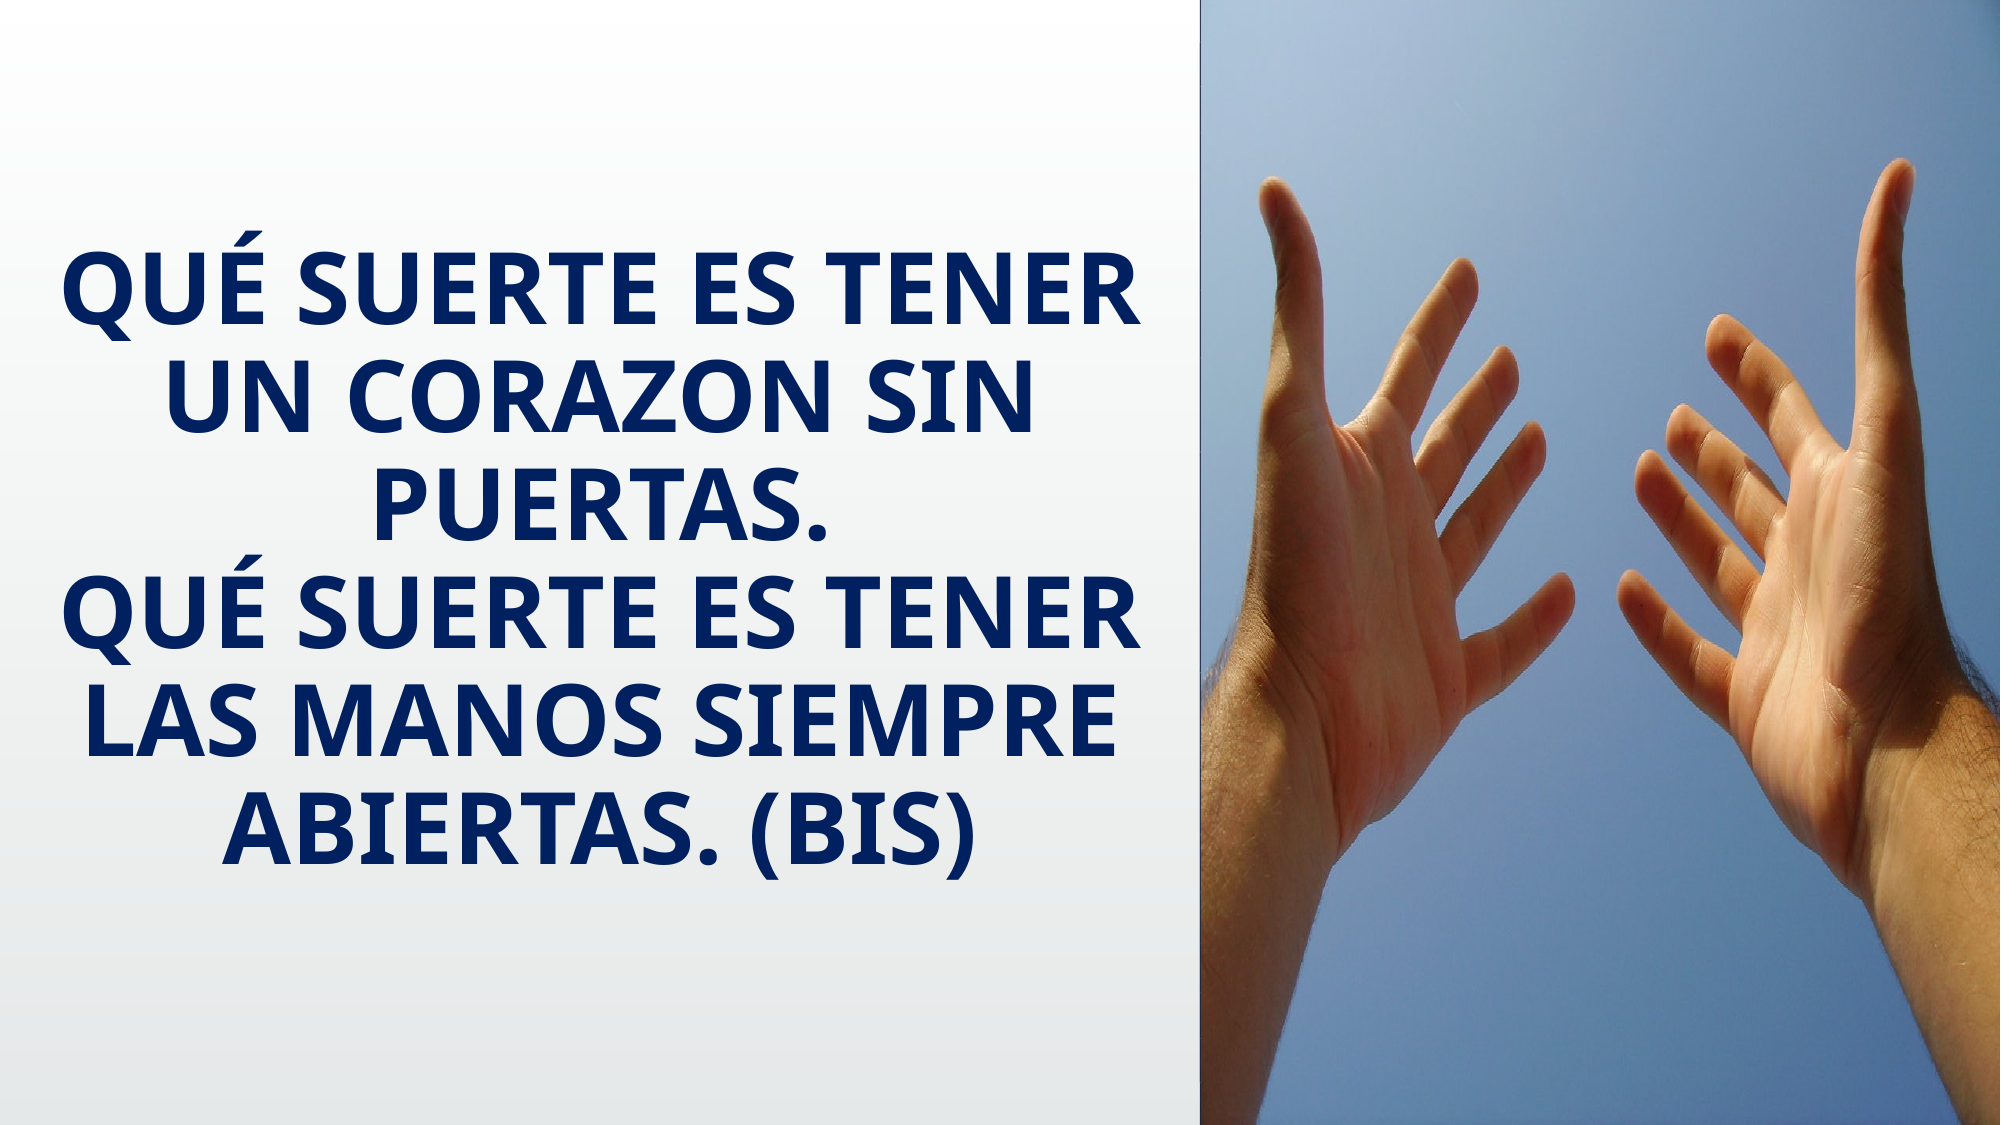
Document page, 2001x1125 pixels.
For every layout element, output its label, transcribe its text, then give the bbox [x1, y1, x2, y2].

title QUÉ SUERTE ES TENER UN CORAZON SIN PUERTAS. QUÉ SUERTE ES TENER LAS MANOS SIEMPRE ABIERTAS. (BIS) [0, 0, 1200, 1125]
picture [1200, 0, 2000, 1125]
